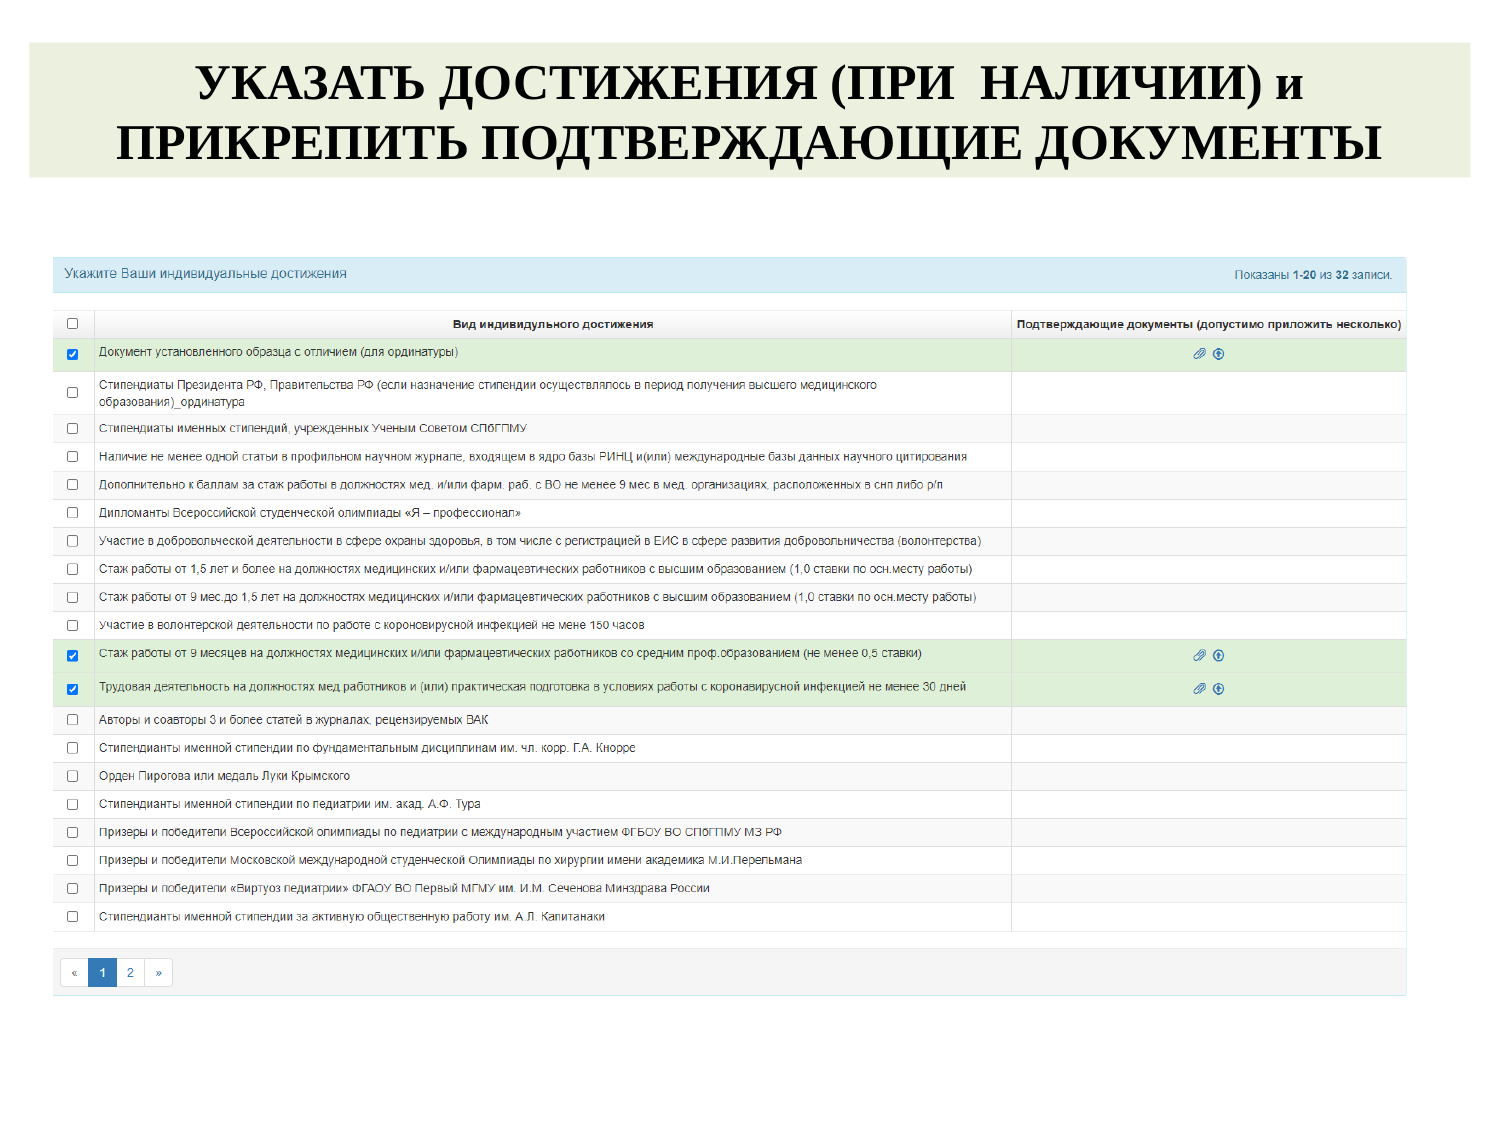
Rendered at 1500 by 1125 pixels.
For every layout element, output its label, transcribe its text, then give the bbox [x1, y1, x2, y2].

text_box УКАЗАТЬ ДОСТИЖЕНИЯ (ПРИ НАЛИЧИИ) и ПРИКРЕПИТЬ ПОДТВЕРЖДАЮЩИЕ ДОКУМЕНТЫ [29, 42, 1471, 178]
picture [52, 255, 1418, 996]
